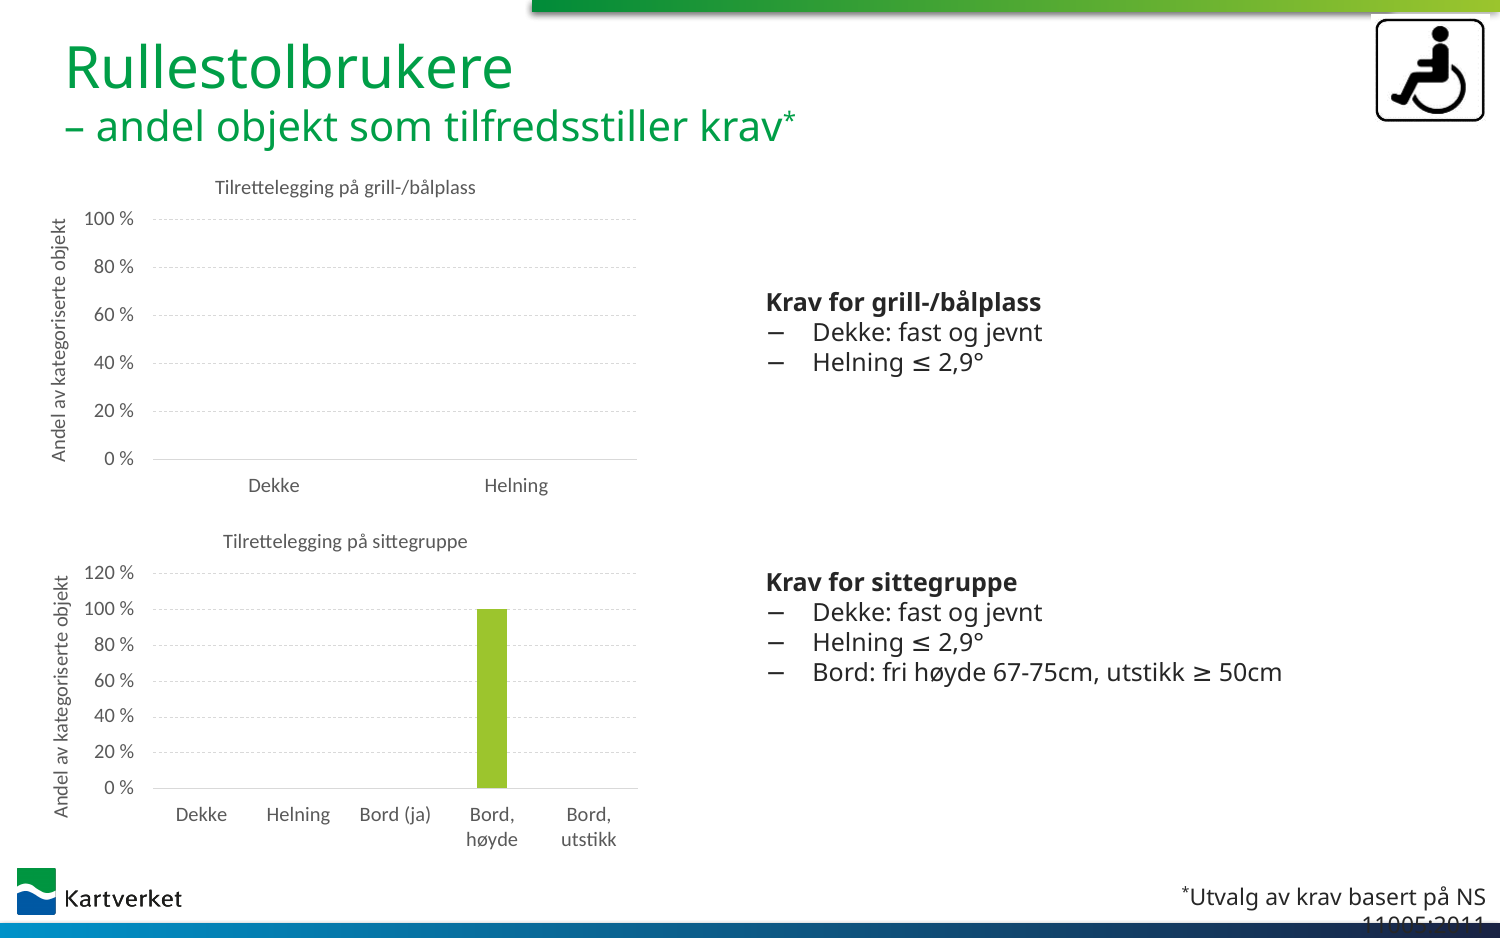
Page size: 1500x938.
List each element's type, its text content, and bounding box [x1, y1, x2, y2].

text_box Krav for sittegruppe Dekke: fast og jevnt Helning ≤ 2,9° Bord: fri høyde 67-75cm, utstikk ≥ 50cm [750, 559, 1500, 694]
text_box Rullestolbrukere – andel objekt som tilfredsstiller krav* [49, 14, 1431, 158]
picture [41, 520, 650, 859]
picture [41, 166, 650, 505]
text_box Krav for grill-/bålplass Dekke: fast og jevnt Helning ≤ 2,9° [750, 279, 1452, 384]
text_box *Utvalg av krav basert på NS 11005:2011 [1068, 873, 1500, 938]
picture [1371, 13, 1491, 127]
